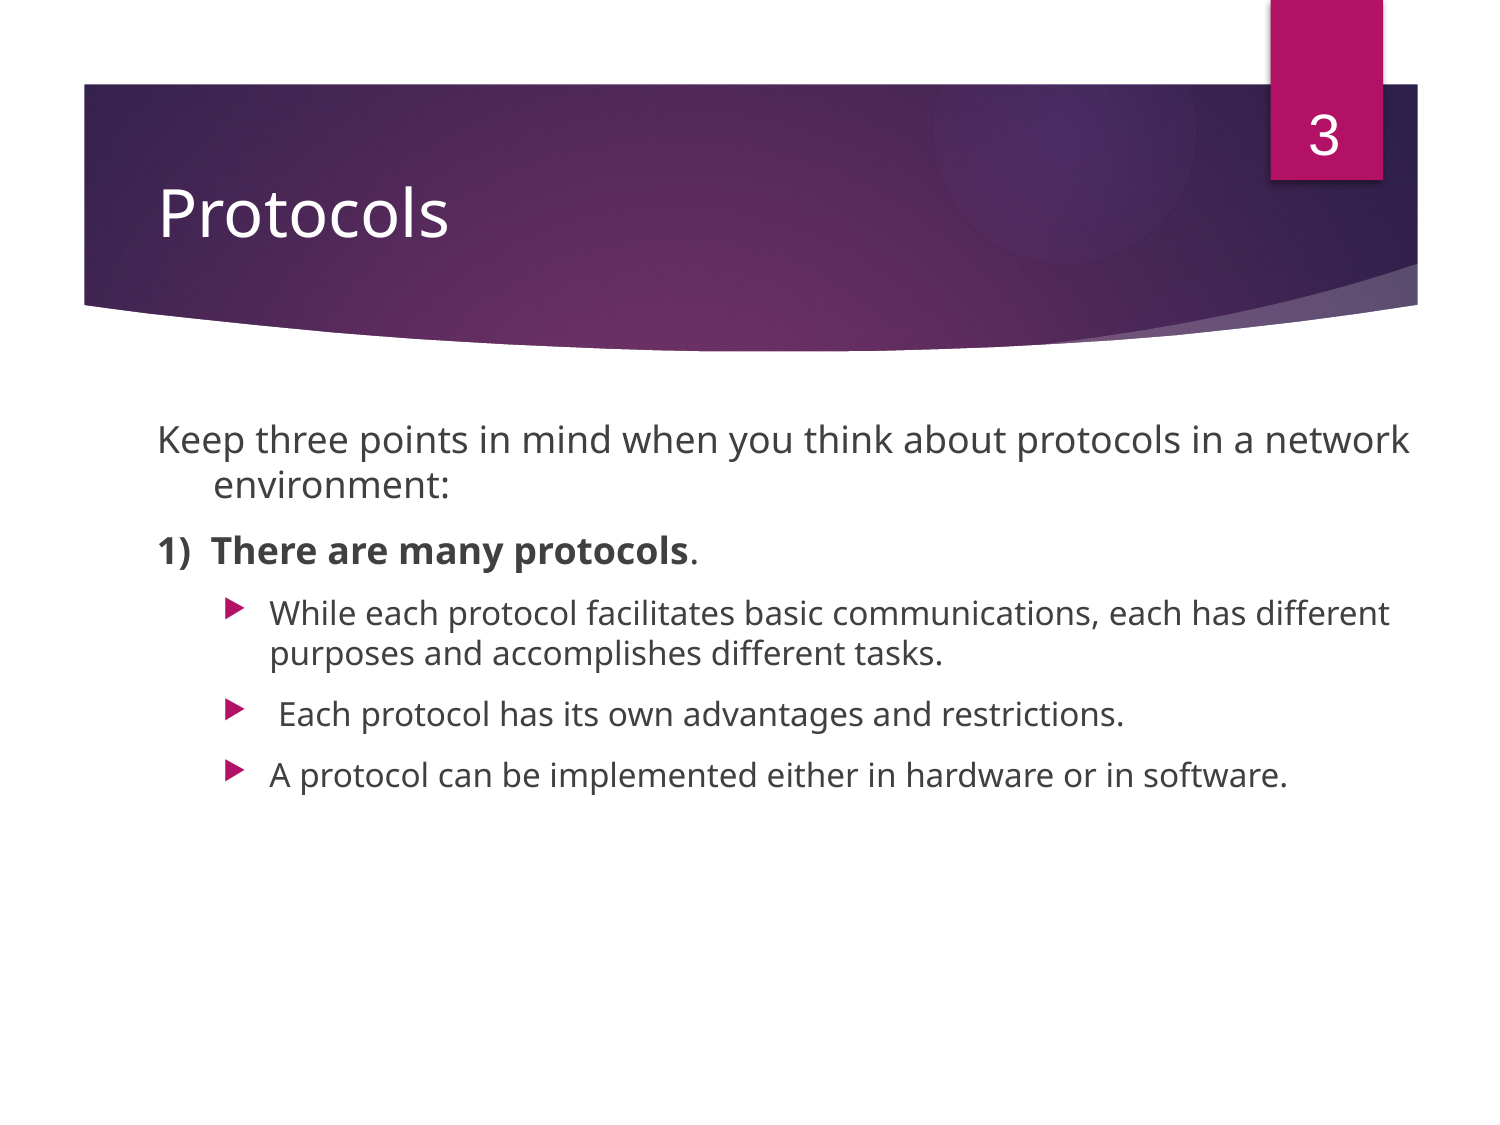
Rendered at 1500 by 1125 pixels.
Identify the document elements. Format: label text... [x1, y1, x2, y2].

title Protocols [142, 152, 1183, 269]
list Keep three points in mind when you think about protocols in a network environment: 1) There are many protocols. While each protocol facilitates basic communications, each has different purposes and accomplishes different tasks. Each protocol has its own advantages and restrictions. A protocol can be implemented either in hardware or in software. [141, 408, 1450, 1025]
slide_number 3 [1259, 48, 1390, 175]
